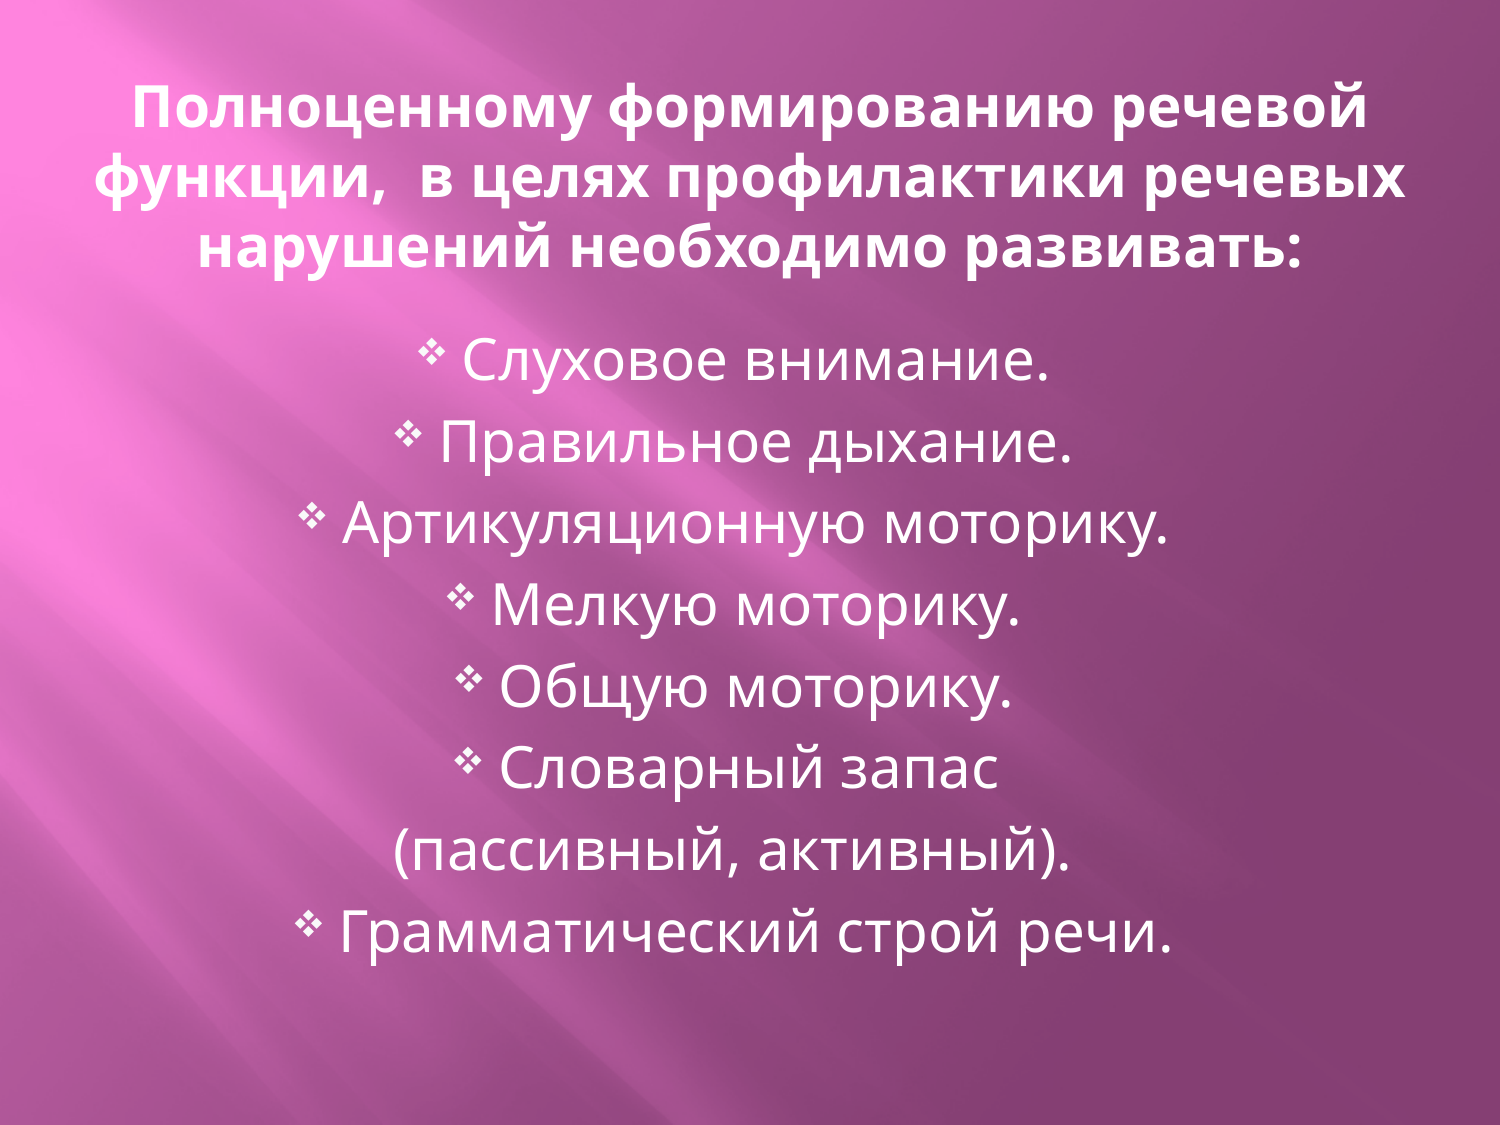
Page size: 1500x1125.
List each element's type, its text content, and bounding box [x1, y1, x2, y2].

list Слуховое внимание. Правильное дыхание. Артикуляционную моторику. Мелкую моторику. Общую моторику. Словарный запас (пассивный, активный). Грамматический строй речи. [230, 314, 1236, 899]
title Полноценному формированию речевой функции, в целях профилактики речевых нарушений необходимо развивать: [64, 30, 1436, 279]
